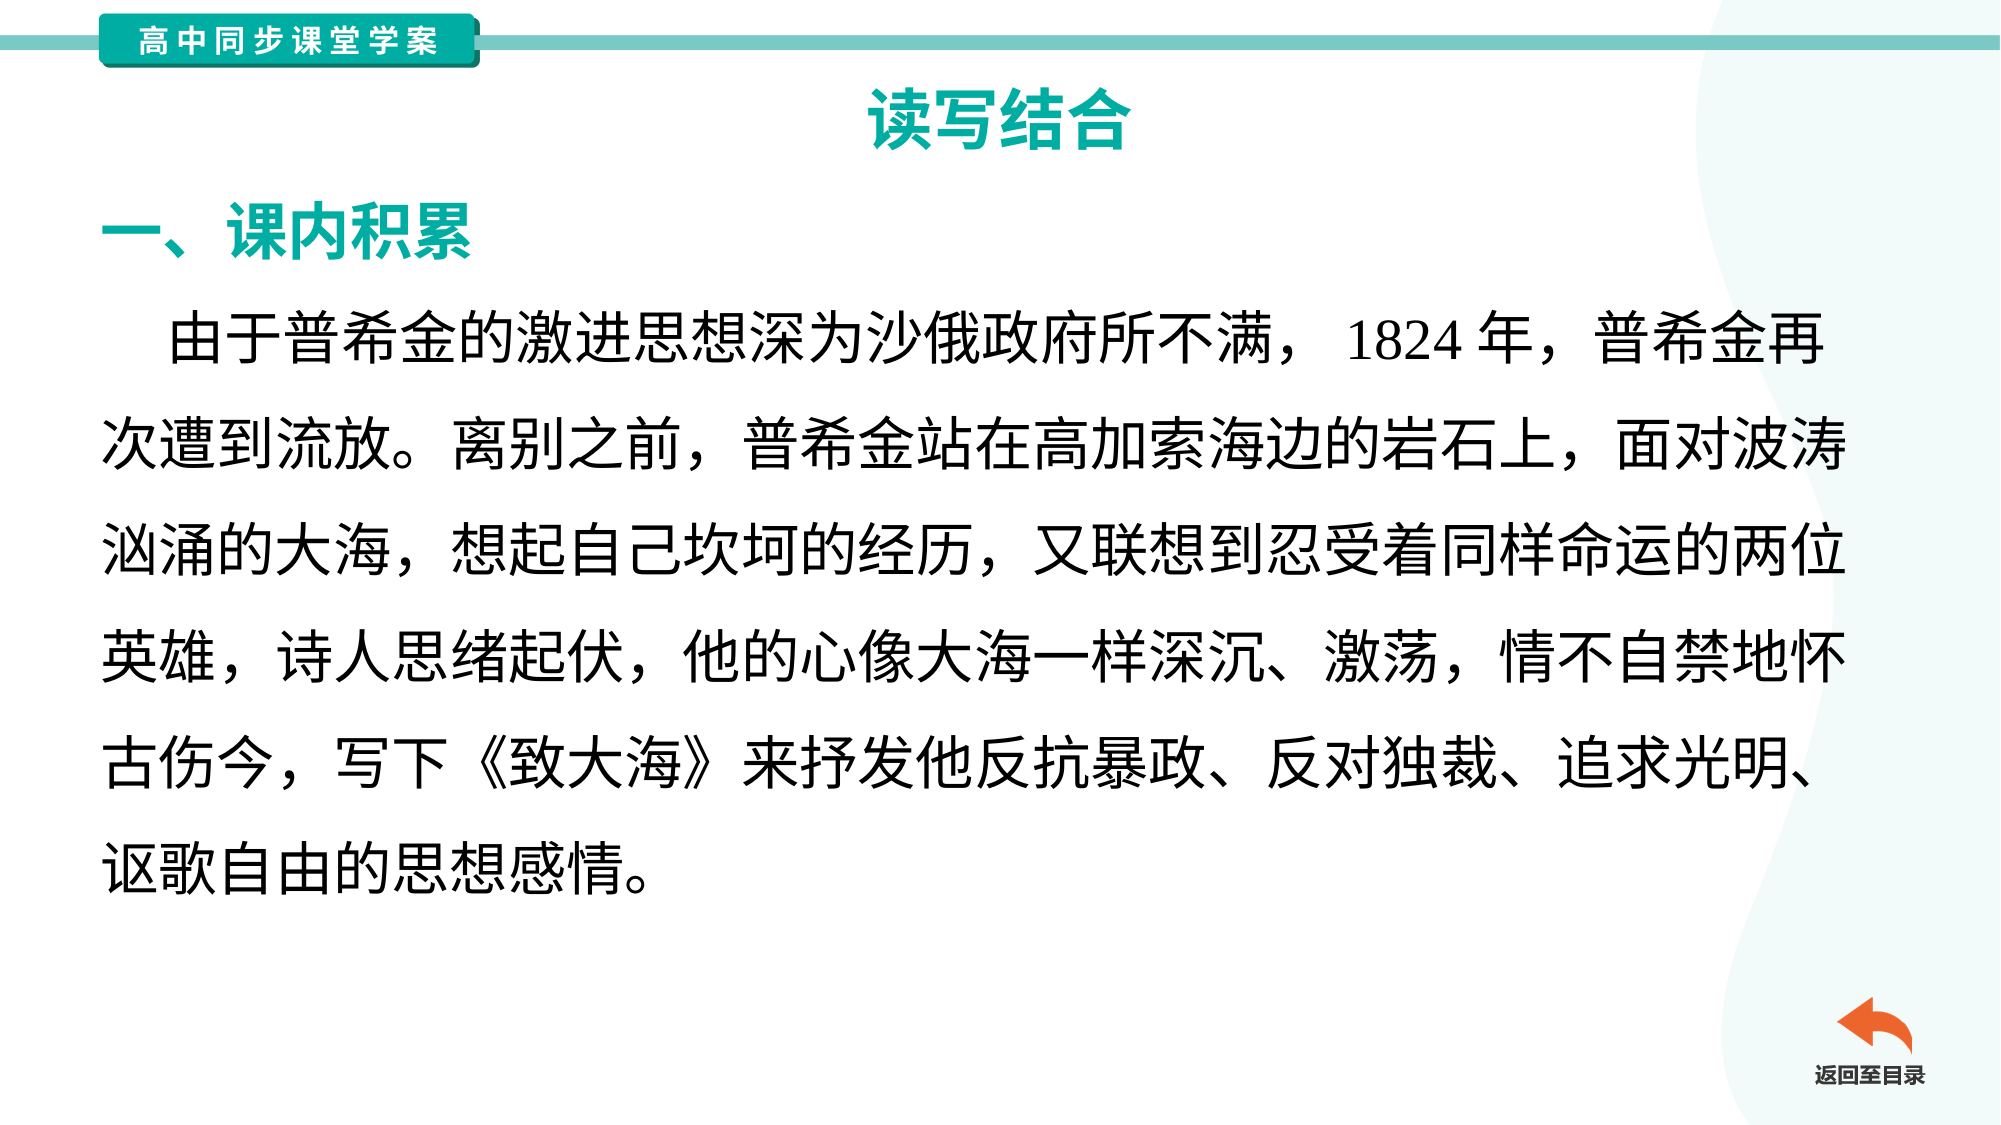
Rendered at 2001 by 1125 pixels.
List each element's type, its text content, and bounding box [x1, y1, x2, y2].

text_box 一、课内积累 [100, 156, 1899, 264]
text_box 读写结合 [100, 76, 1899, 156]
picture [0, 0, 2000, 1125]
text_box 由于普希金的激进思想深为沙俄政府所不满，1824年，普希金再 次遭到流放。离别之前，普希金站在高加索海边的岩石上，面对波涛 汹涌的大海，想起自己坎坷的经历，又联想到忍受着同样命运的两位 英雄，诗人思绪起伏，他的心像大海一样深沉、激荡，情不自禁地怀 古伤今，写下《致大海》来抒发他反抗暴政、反对独裁、追求光明、 讴歌自由的思想感情。 [100, 264, 1899, 903]
